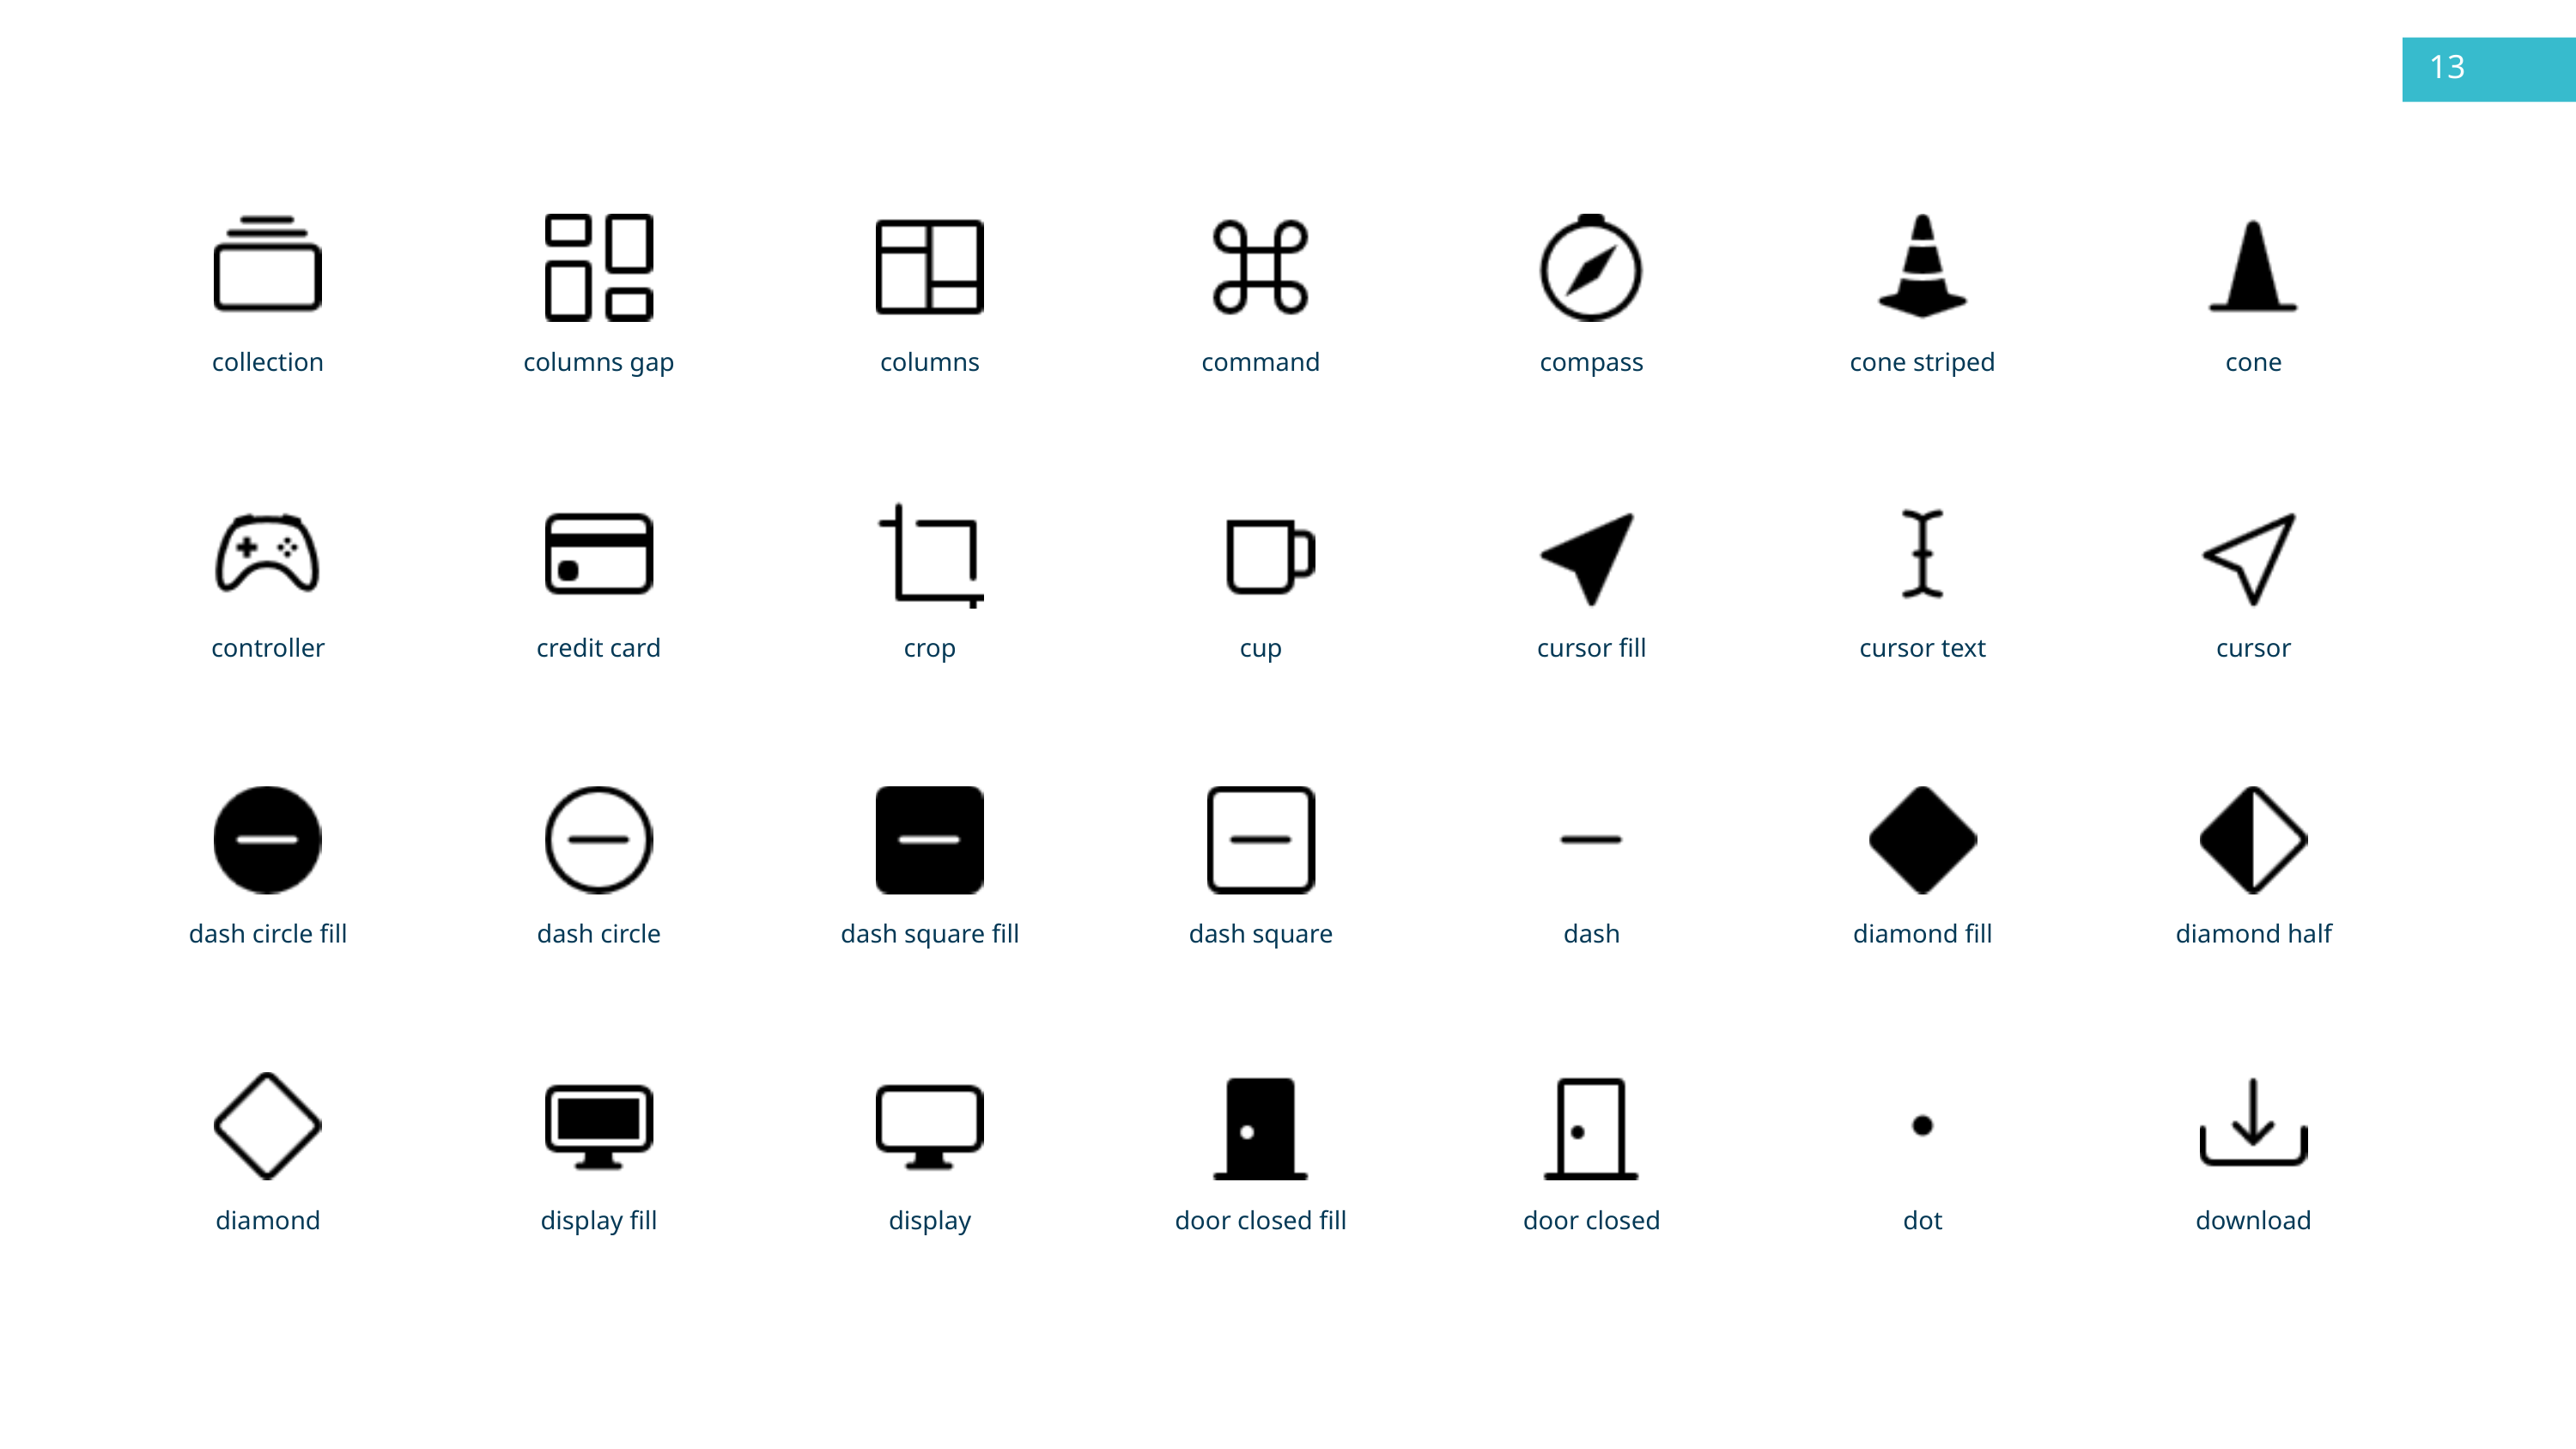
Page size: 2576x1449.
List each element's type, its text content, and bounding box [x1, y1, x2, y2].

picture [2200, 786, 2308, 894]
text_box diamond fill [1744, 912, 2075, 955]
text_box door closed [1413, 1197, 1744, 1241]
picture [876, 500, 985, 609]
picture [1207, 786, 1315, 894]
text_box diamond half [2075, 912, 2433, 955]
text_box credit card [420, 626, 750, 669]
text_box dash square fill [750, 912, 1082, 955]
picture [876, 786, 985, 894]
text_box cup [1082, 626, 1413, 669]
text_box download [2075, 1197, 2433, 1241]
picture [214, 214, 323, 323]
text_box dash square [1082, 912, 1413, 955]
picture [1868, 786, 1978, 894]
text_box crop [750, 626, 1082, 669]
text_box cursor [2075, 626, 2433, 669]
picture [1207, 1072, 1315, 1181]
text_box cursor fill [1413, 626, 1744, 669]
picture [1538, 214, 1646, 323]
picture [214, 786, 323, 894]
text_box command [1082, 339, 1413, 383]
text_box compass [1413, 339, 1744, 383]
text_box columns gap [420, 339, 750, 383]
picture [1868, 214, 1978, 323]
picture [2200, 500, 2308, 609]
picture [1207, 500, 1315, 609]
text_box dash circle [420, 912, 750, 955]
text_box collection [89, 339, 420, 383]
text_box diamond [89, 1197, 420, 1241]
picture [876, 214, 985, 323]
text_box cursor text [1744, 626, 2075, 669]
text_box dash circle fill [89, 912, 420, 955]
picture [214, 1072, 323, 1181]
text_box door closed fill [1082, 1197, 1413, 1241]
picture [545, 1072, 653, 1181]
picture [2200, 1072, 2308, 1181]
text_box display fill [420, 1197, 750, 1241]
picture [876, 1072, 985, 1181]
text_box controller [89, 626, 420, 669]
picture [2200, 214, 2308, 323]
picture [214, 500, 323, 609]
picture [545, 786, 653, 894]
text_box dash [1413, 912, 1744, 955]
text_box columns [750, 339, 1082, 383]
text_box dot [1744, 1197, 2075, 1241]
picture [1538, 500, 1646, 609]
picture [1868, 500, 1978, 609]
text_box cone striped [1744, 339, 2075, 383]
picture [1538, 1072, 1646, 1181]
text_box display [750, 1197, 1082, 1241]
picture [1207, 214, 1315, 323]
slide_number 13 [2415, 35, 2502, 100]
picture [545, 500, 653, 609]
picture [545, 214, 653, 323]
picture [1868, 1072, 1978, 1181]
text_box cone [2075, 339, 2433, 383]
picture [1538, 786, 1646, 894]
